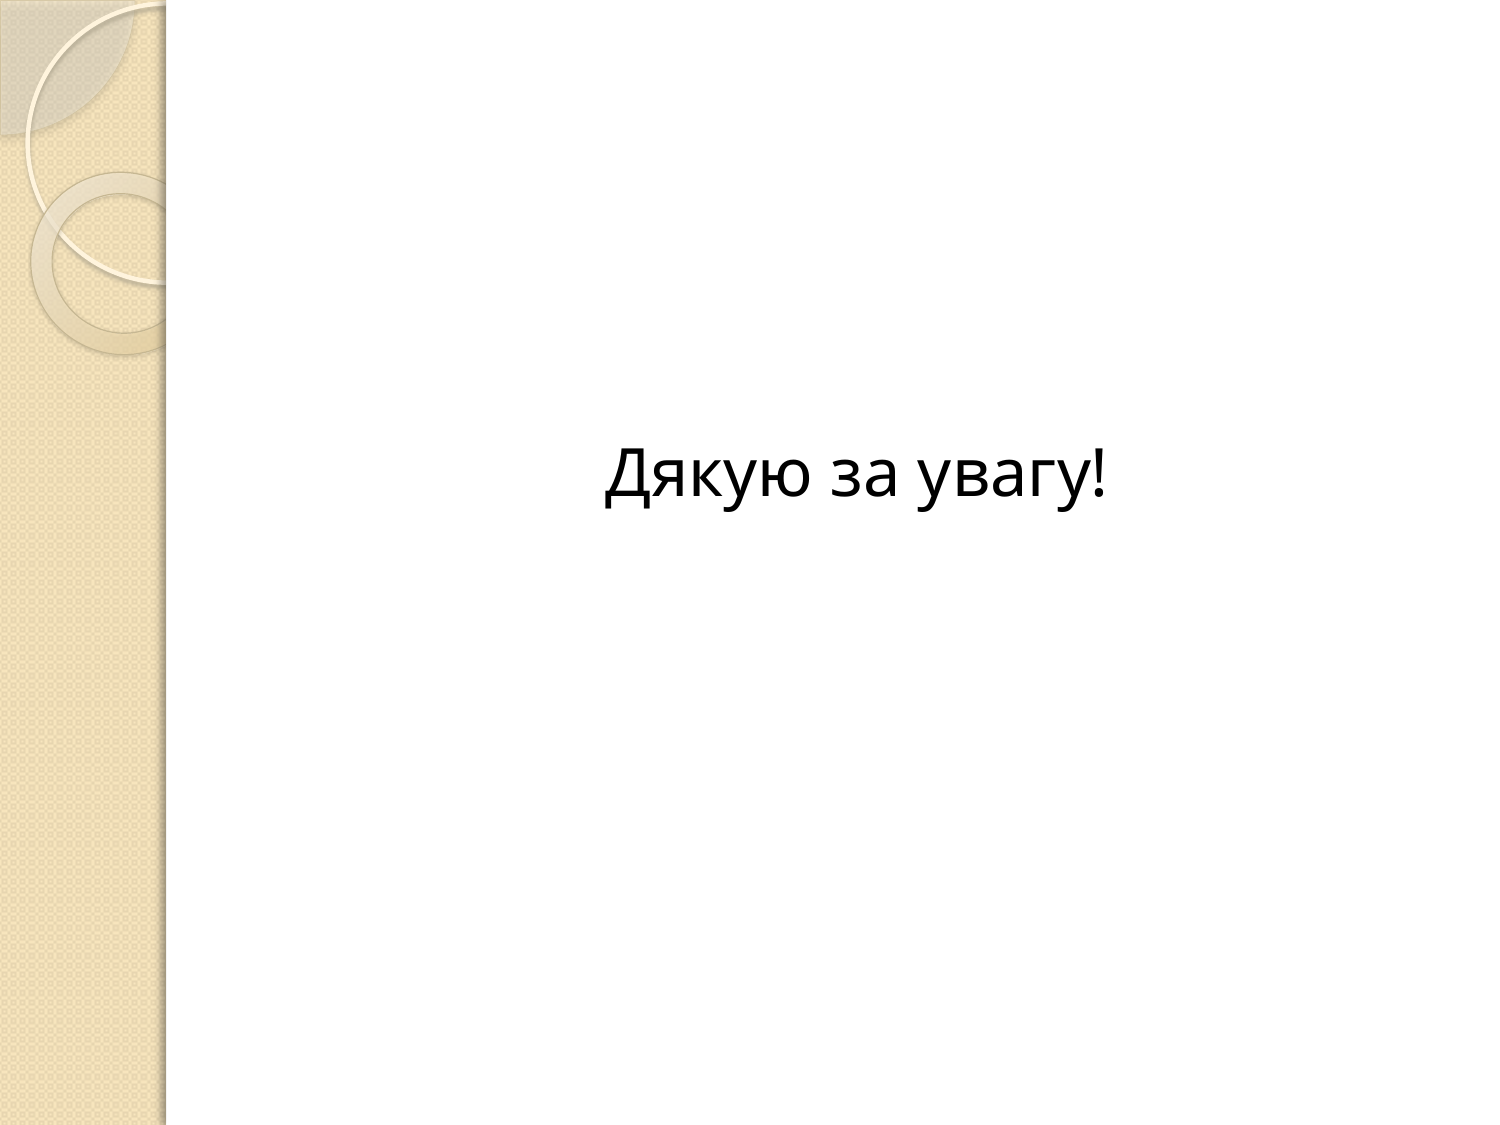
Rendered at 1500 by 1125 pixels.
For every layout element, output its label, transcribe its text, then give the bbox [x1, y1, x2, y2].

list Дякую за увагу! [235, 237, 1466, 1025]
